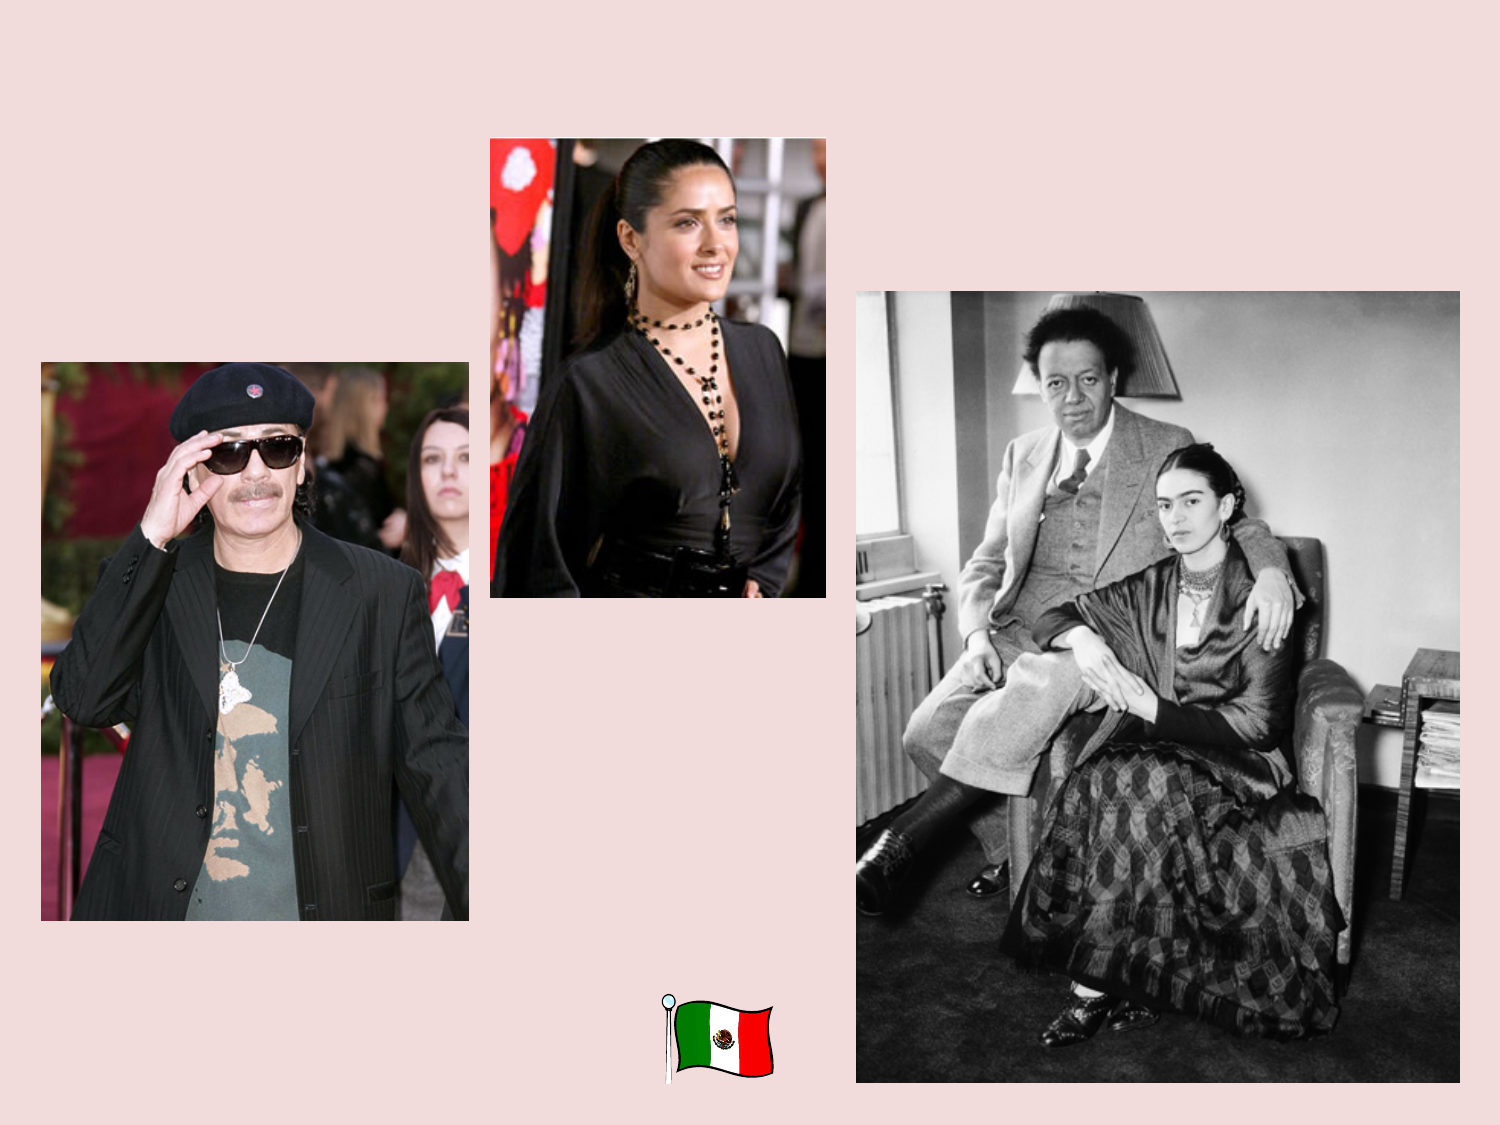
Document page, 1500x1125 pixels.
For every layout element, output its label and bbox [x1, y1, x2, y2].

picture [661, 993, 774, 1085]
picture [40, 362, 470, 921]
picture [489, 136, 826, 598]
picture [855, 291, 1460, 1084]
